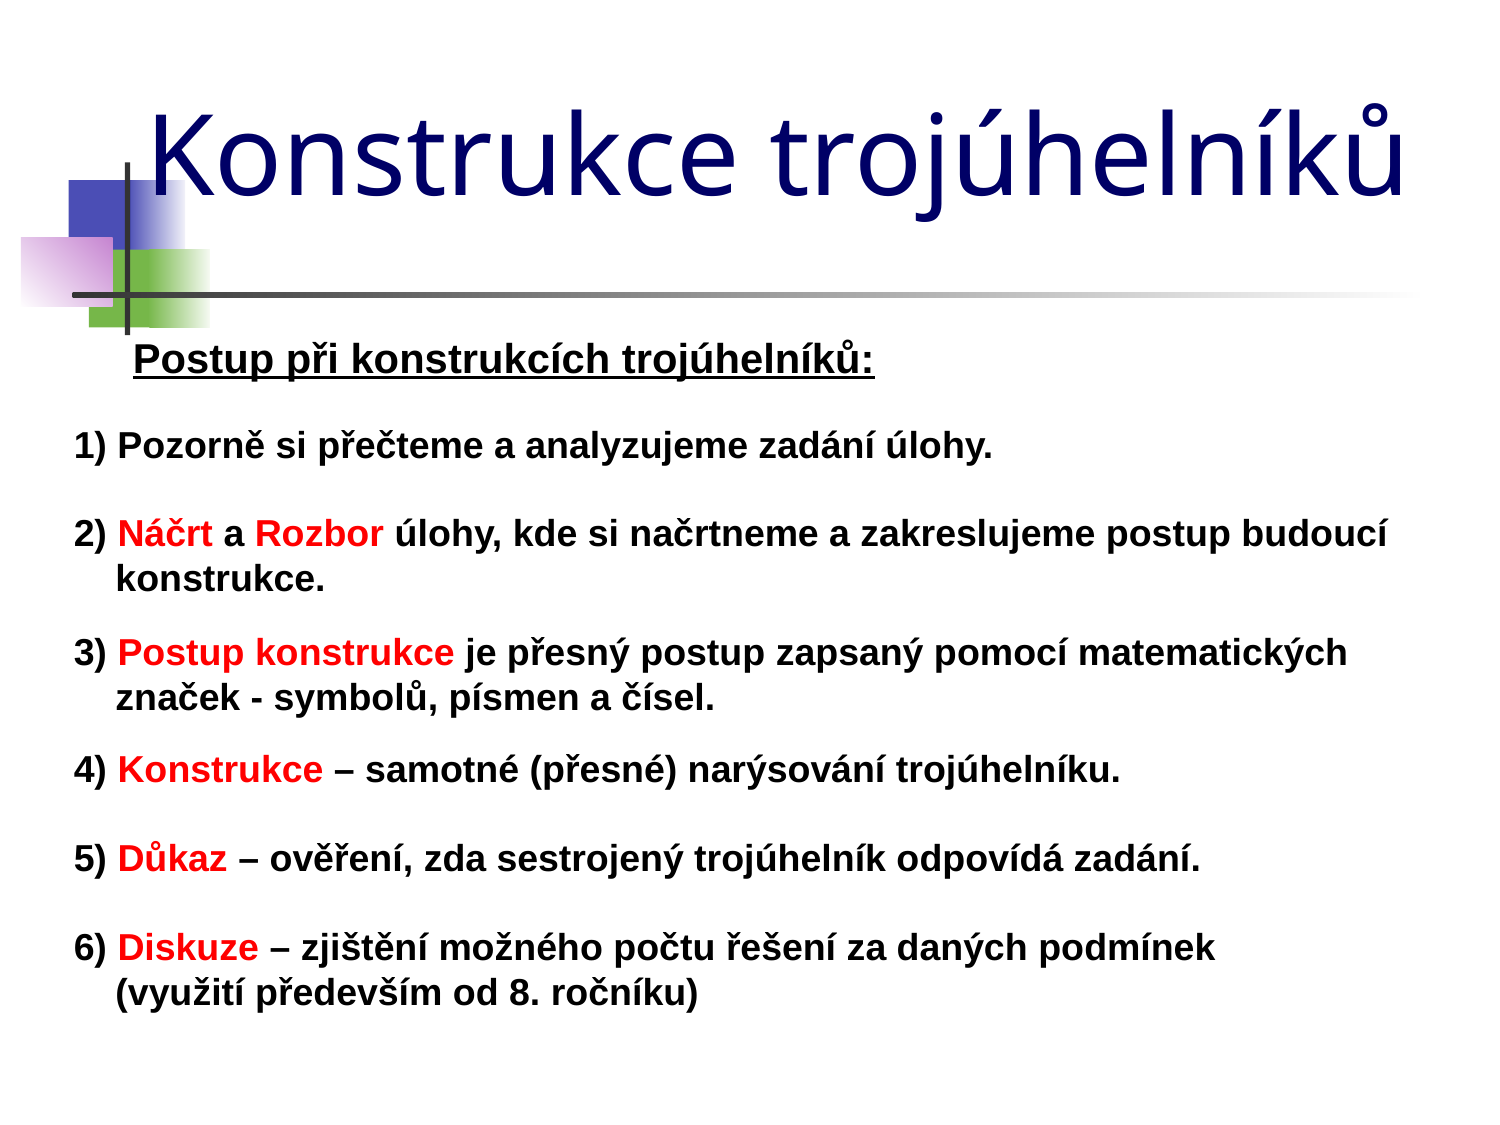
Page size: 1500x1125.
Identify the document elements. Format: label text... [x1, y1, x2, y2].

text_box 4) Konstrukce – samotné (přesné) narýsování trojúhelníku. [59, 738, 1431, 798]
text_box 1) Pozorně si přečteme a analyzujeme zadání úlohy. [59, 413, 1431, 474]
text_box 5) Důkaz – ověření, zda sestrojený trojúhelník odpovídá zadání. [59, 826, 1431, 887]
text_box Konstrukce trojúhelníků [115, 30, 1471, 271]
text_box 2) Náčrt a Rozbor úlohy, kde si načrtneme a zakreslujeme postup budoucí konstrukce. [59, 501, 1465, 607]
text_box Postup při konstrukcích trojúhelníků: [118, 324, 1084, 390]
text_box 3) Postup konstrukce je přesný postup zapsaný pomocí matematických značek - symbolů, písmen a čísel. [59, 620, 1431, 725]
text_box 6) Diskuze – zjištění možného počtu řešení za daných podmínek (využití především od 8. ročníku) [59, 915, 1431, 1021]
